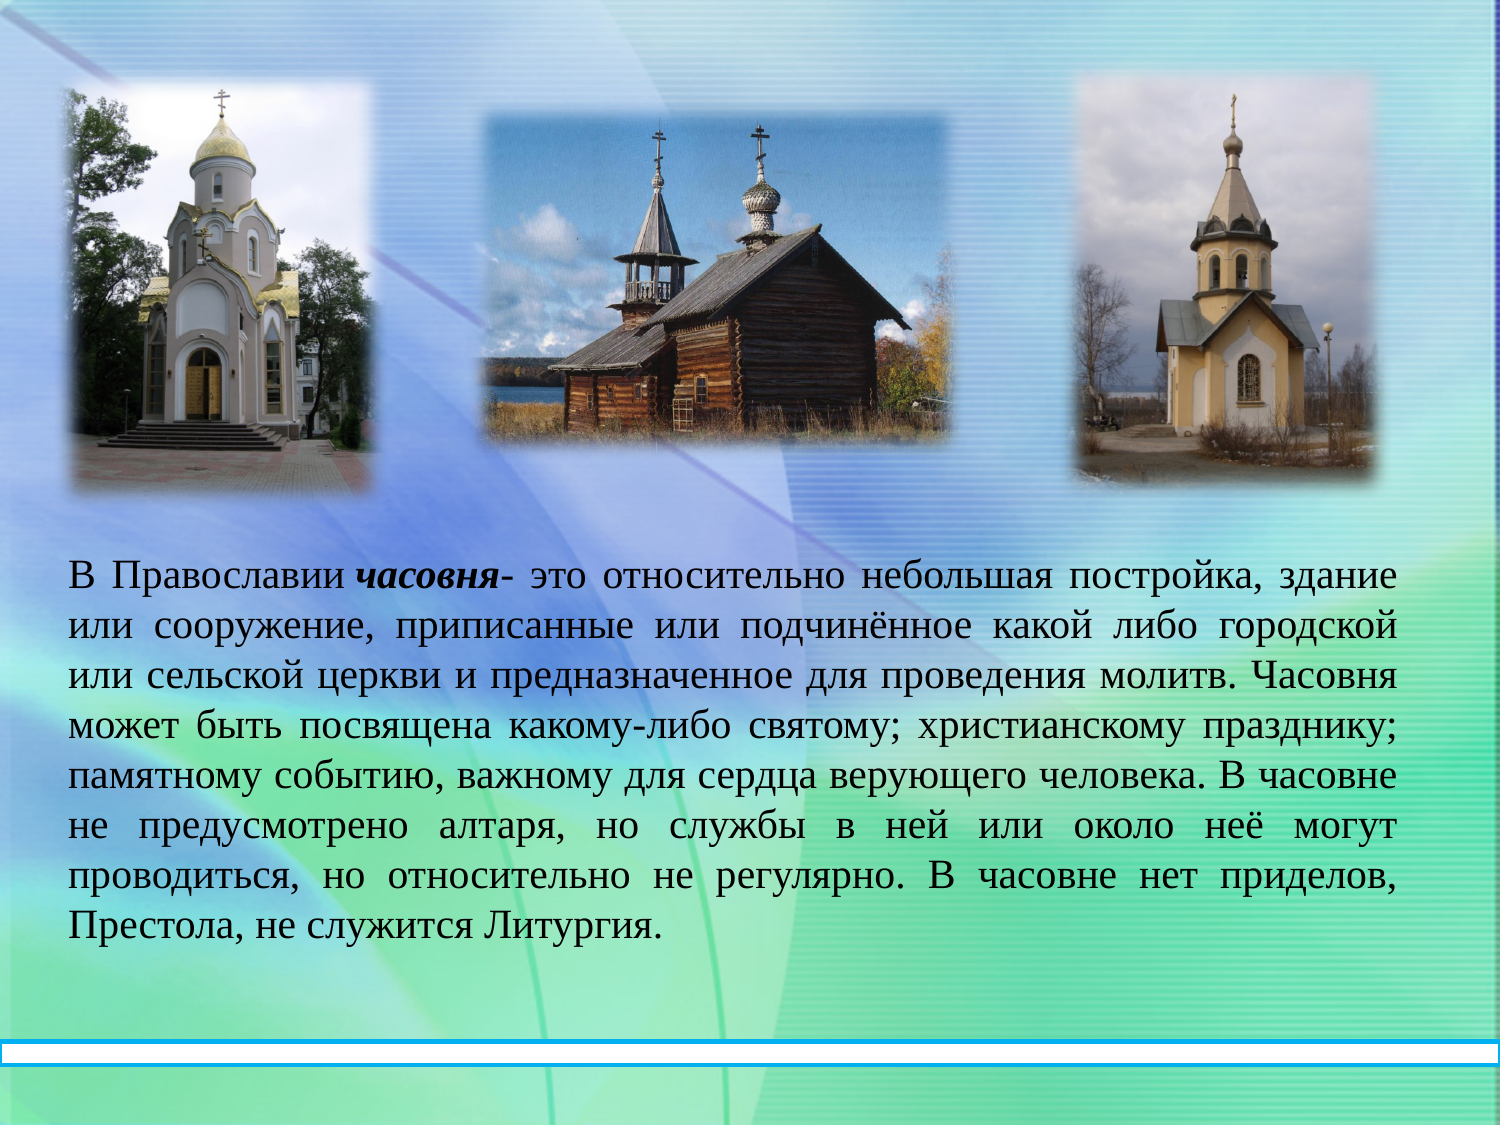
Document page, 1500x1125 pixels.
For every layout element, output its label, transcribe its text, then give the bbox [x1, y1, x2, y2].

list В Православии часовня- это относительно небольшая постройка, здание или сооружение, приписанные или подчинённое какой либо городской или сельской церкви и предназначенное для проведения молитв. Часовня может быть посвящена какому-либо святому; христианскому празднику; памятному событию, важному для сердца верующего человека. В часовне не предусмотрено алтаря, но службы в ней или около неё могут проводиться, но относительно не регулярно. В часовне нет приделов, Престола, не служится Литургия. [53, 538, 1414, 969]
picture [0, 0, 1500, 1038]
picture [0, 1068, 1500, 1125]
text_box [0, 1039, 1500, 1067]
